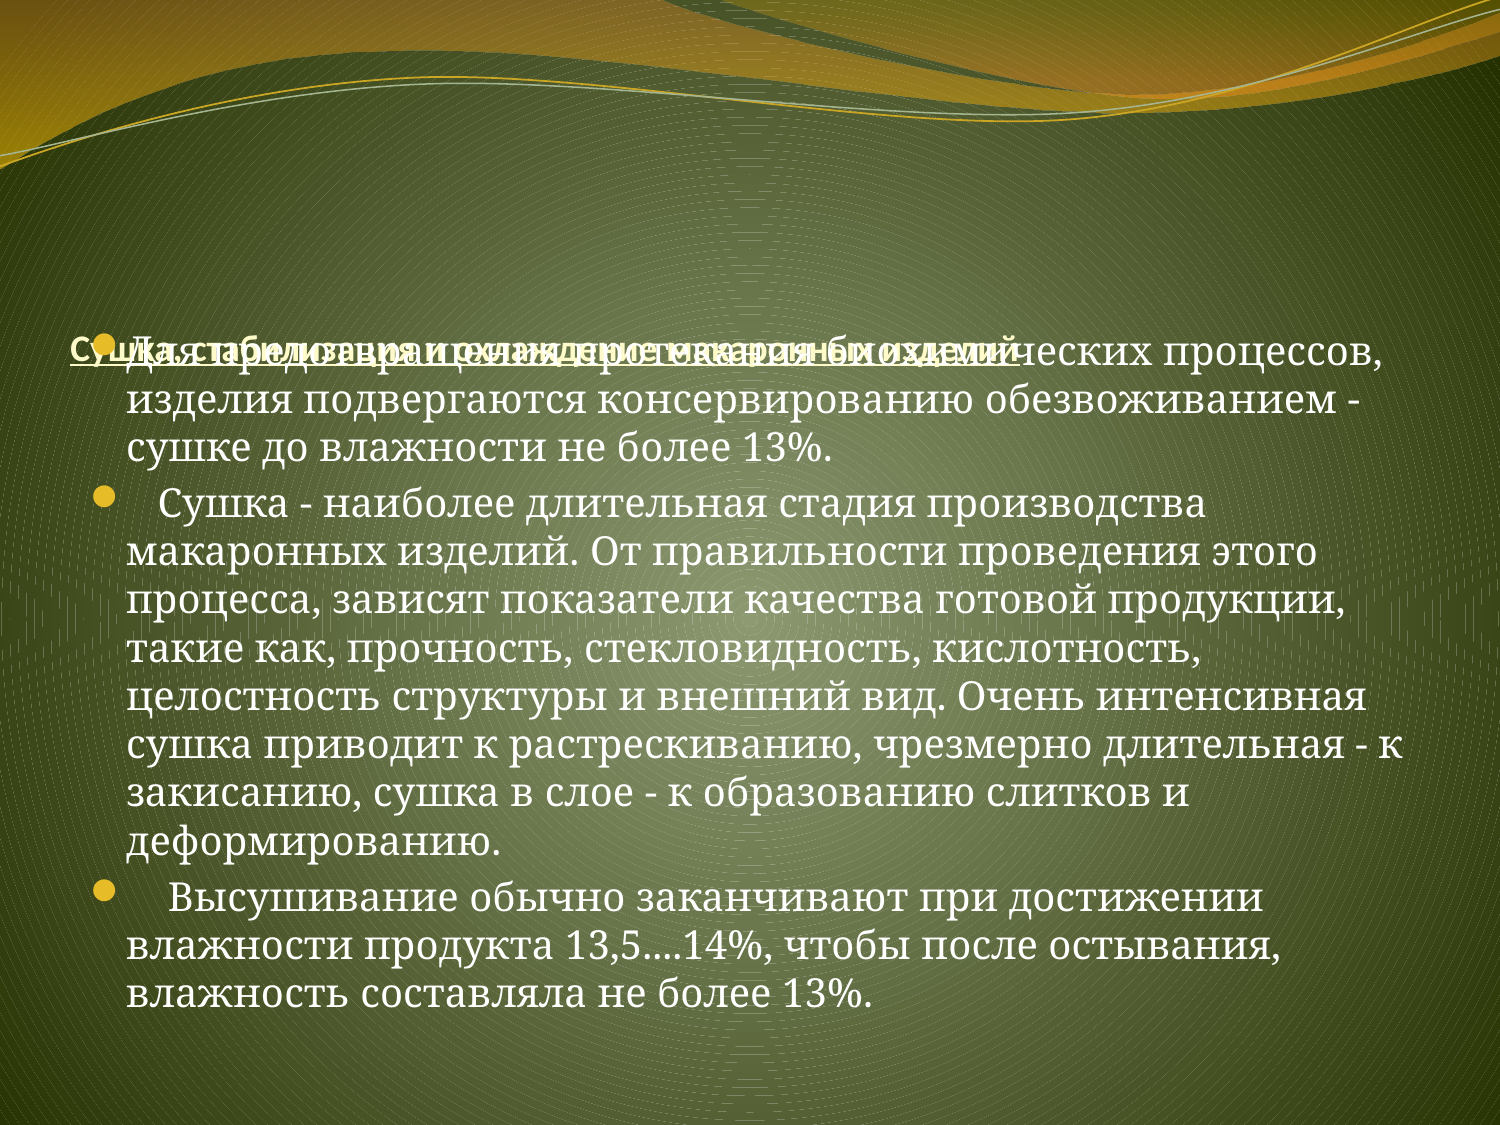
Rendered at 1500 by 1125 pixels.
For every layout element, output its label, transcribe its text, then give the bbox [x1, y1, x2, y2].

list Для предотвращения протекания биохимических процессов, изделия подвергаются консервированию обезвоживанием - сушке до влажности не более 13%. Сушка - наиболее длительная стадия производства макаронных изделий. От правильности проведения этого процесса, зависят показатели качества готовой продукции, такие как, прочность, стекловидность, кислотность, целостность структуры и внешний вид. Очень интенсивная сушка приводит к растрескиванию, чрезмерно длительная - к закисанию, сушка в слое - к образованию слитков и деформированию. Высушивание обычно заканчивают при достижении влажности продукта 13,5....14%, чтобы после остывания, влажность составляла не более 13%. [74, 317, 1426, 1038]
title Сушка, стабилизация и охлаждение макаронных изделий [70, 316, 1421, 421]
